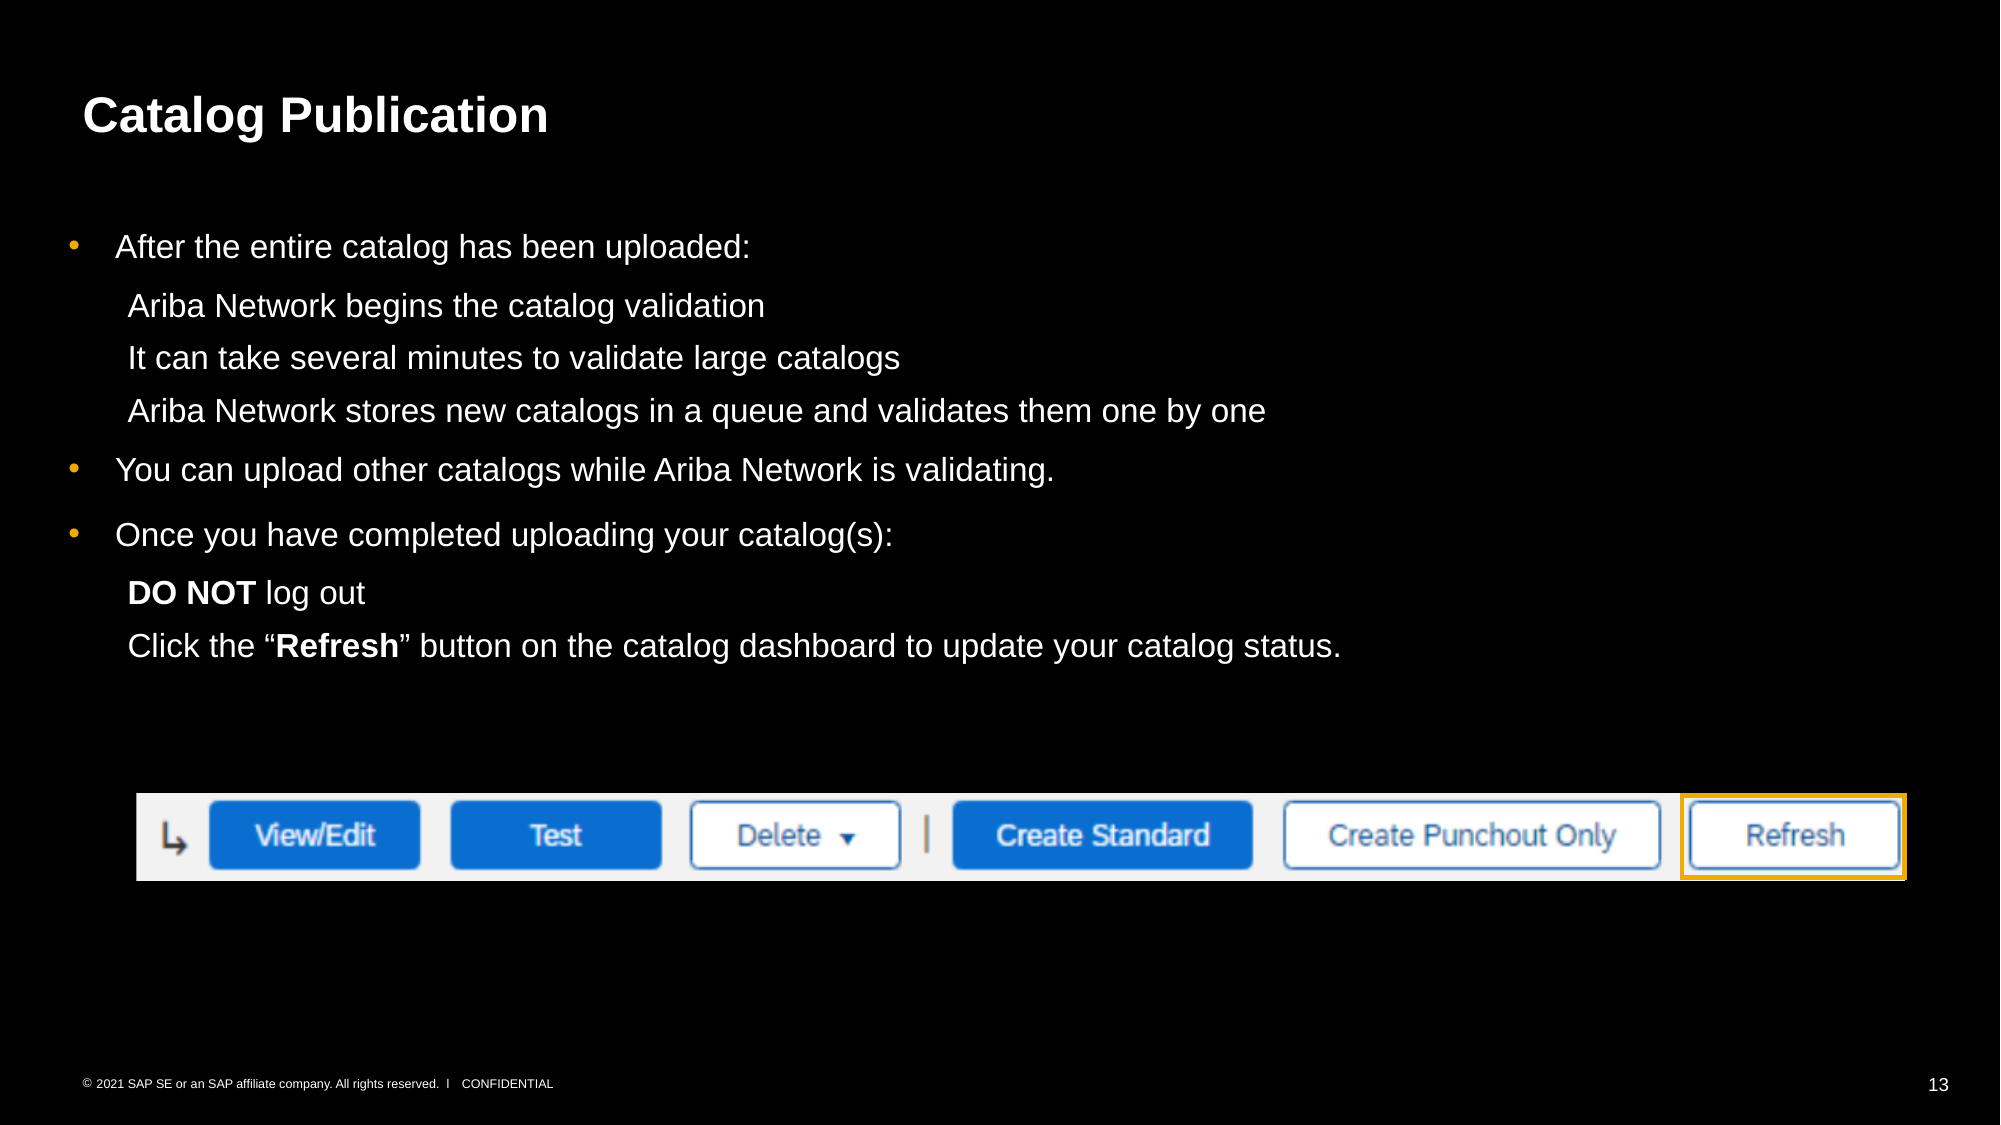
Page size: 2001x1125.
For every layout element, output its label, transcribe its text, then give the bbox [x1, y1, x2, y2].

list After the entire catalog has been uploaded: Ariba Network begins the catalog validation It can take several minutes to validate large catalogs Ariba Network stores new catalogs in a queue and validates them one by one You can upload other catalogs while Ariba Network is validating. Once you have completed uploading your catalog(s): DO NOT log out Click the “Refresh” button on the catalog dashboard to update your catalog status. [53, 218, 1947, 839]
title Catalog Publication [82, 82, 1918, 144]
picture [136, 792, 1906, 882]
